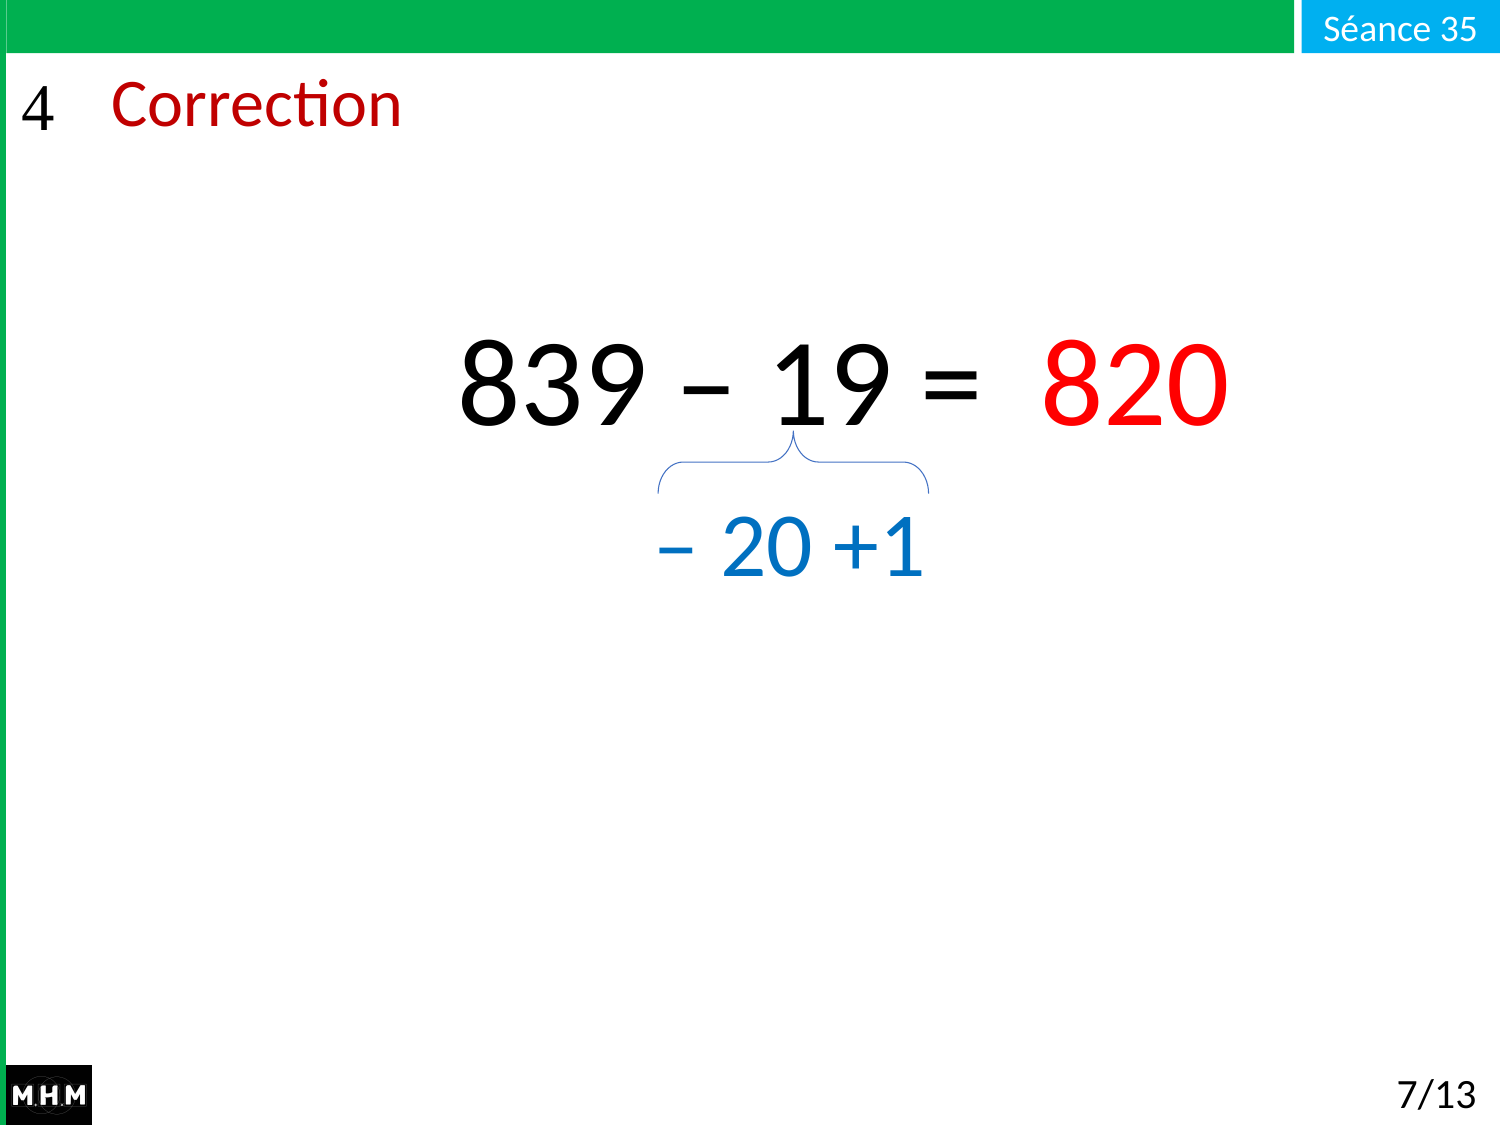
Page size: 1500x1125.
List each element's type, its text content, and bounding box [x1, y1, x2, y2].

text_box – 20 +1 [638, 476, 1439, 602]
picture [6, 1065, 92, 1125]
text_box [657, 430, 930, 494]
text_box 839 – 19 = [442, 292, 1005, 458]
list 7/13 [1373, 1064, 1500, 1125]
text_box 820 [1005, 292, 1266, 458]
title Correction [96, 60, 1391, 150]
